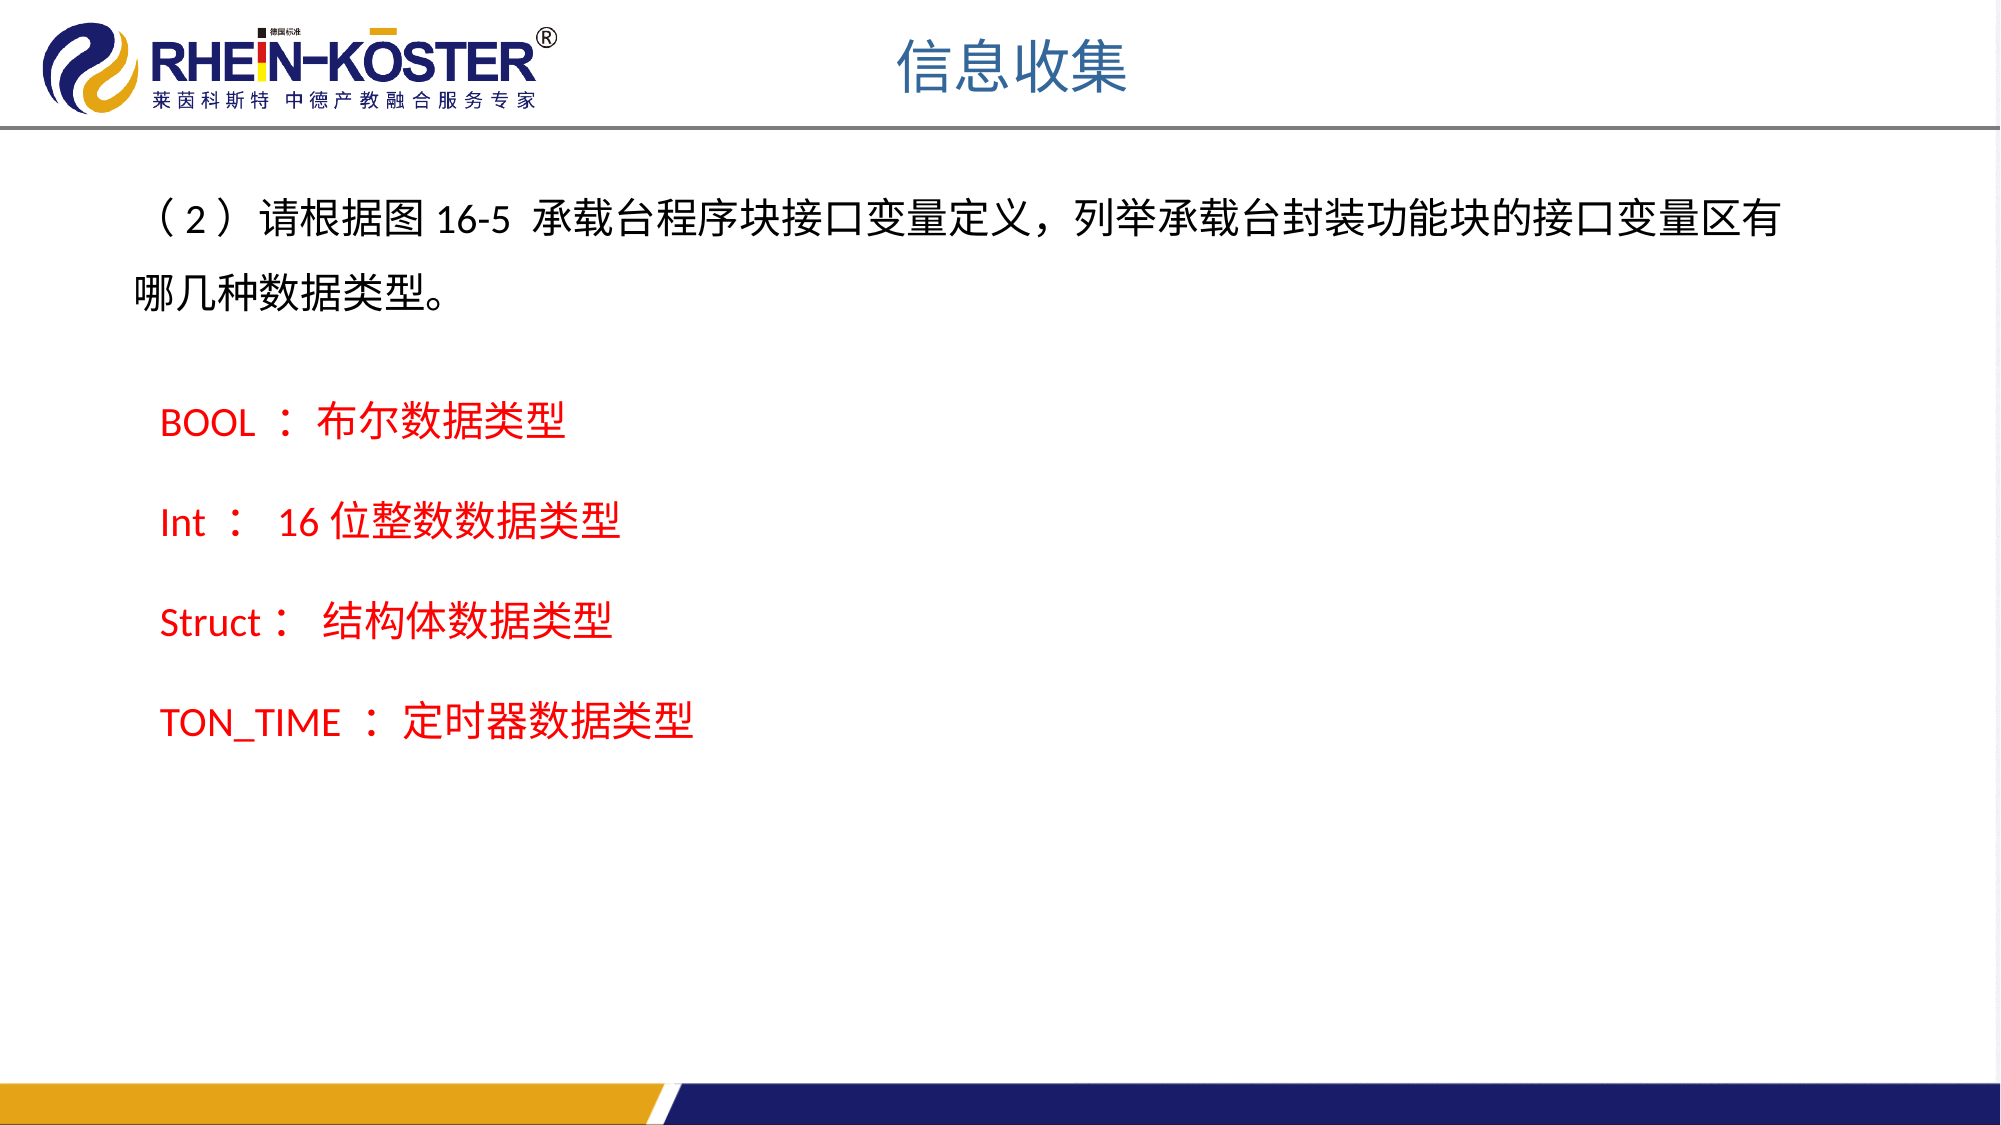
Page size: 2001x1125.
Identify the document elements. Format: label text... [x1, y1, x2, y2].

picture [0, 0, 2001, 1125]
list 信息收集 [499, 31, 1525, 124]
text_box （2）请根据图16-5 承载台程序块接口变量定义，列举承载台封装功能块的接口变量区有哪几种数据类型。 [118, 159, 1831, 325]
text_box BOOL ：布尔数据类型 Int ：16位整数数据类型 Struct： 结构体数据类型 TON_TIME ：定时器数据类型 [145, 362, 1769, 753]
